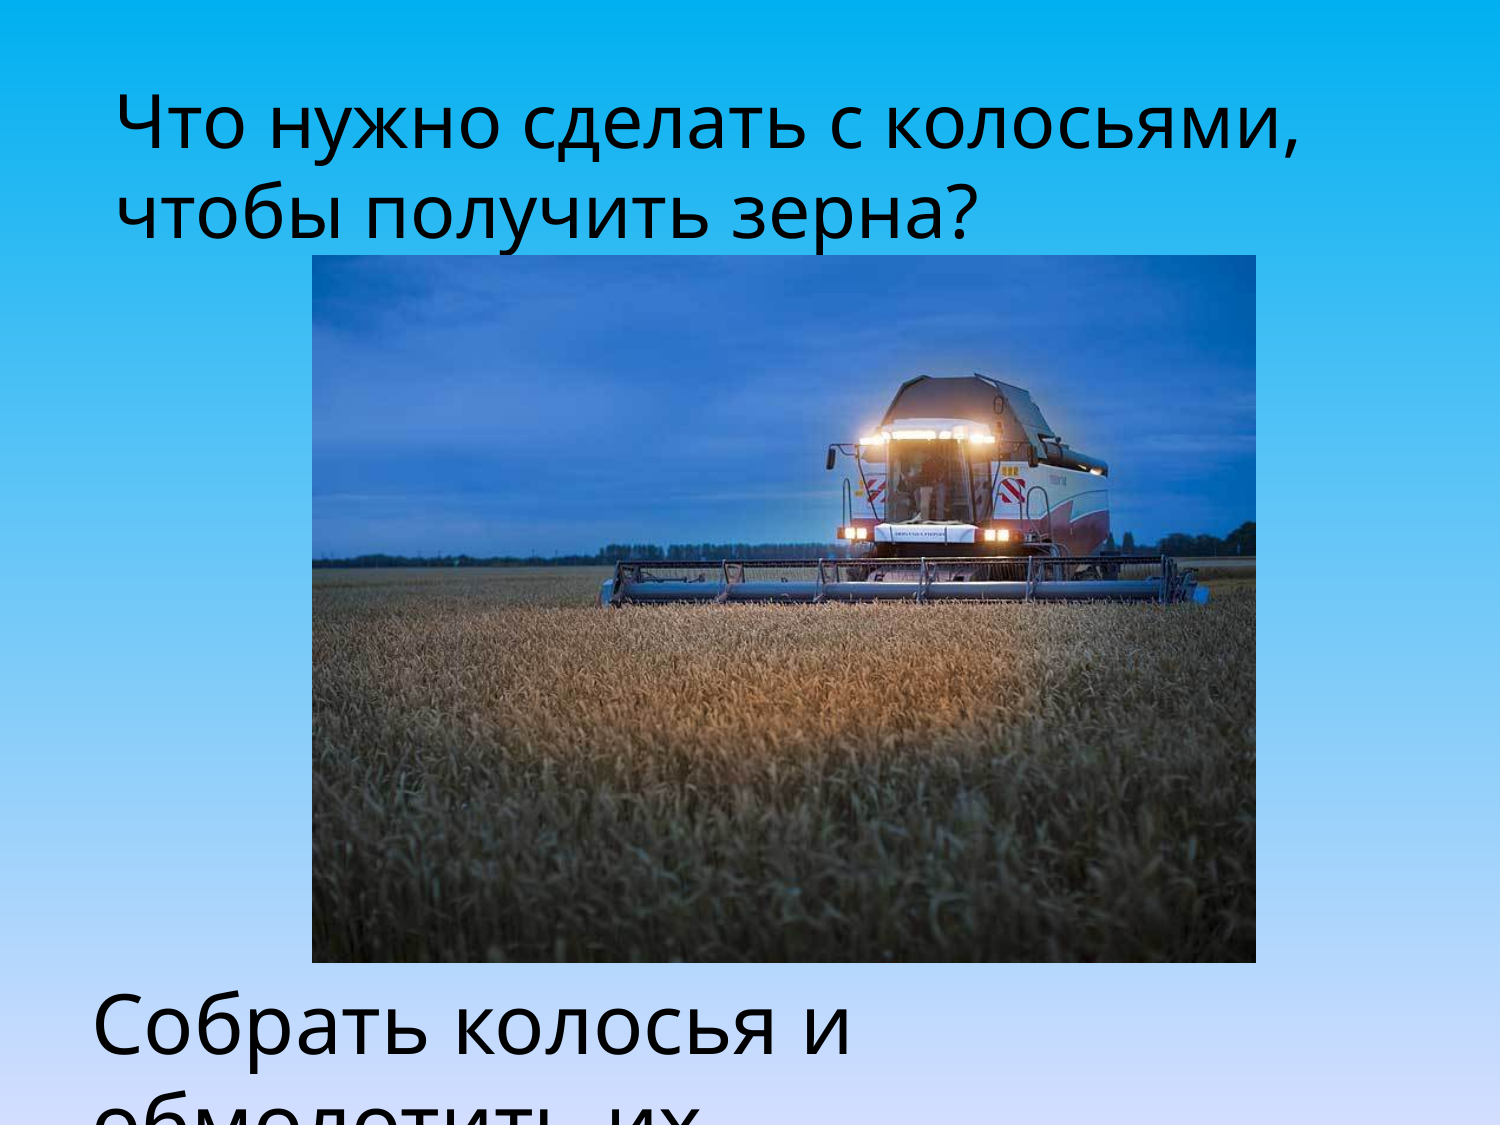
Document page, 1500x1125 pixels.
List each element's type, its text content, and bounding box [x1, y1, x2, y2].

text_box Что нужно сделать с колосьями, чтобы получить зерна? [100, 66, 1353, 262]
picture [312, 255, 1256, 963]
text_box Собрать колосья и обмолотить их. [76, 964, 1376, 1125]
